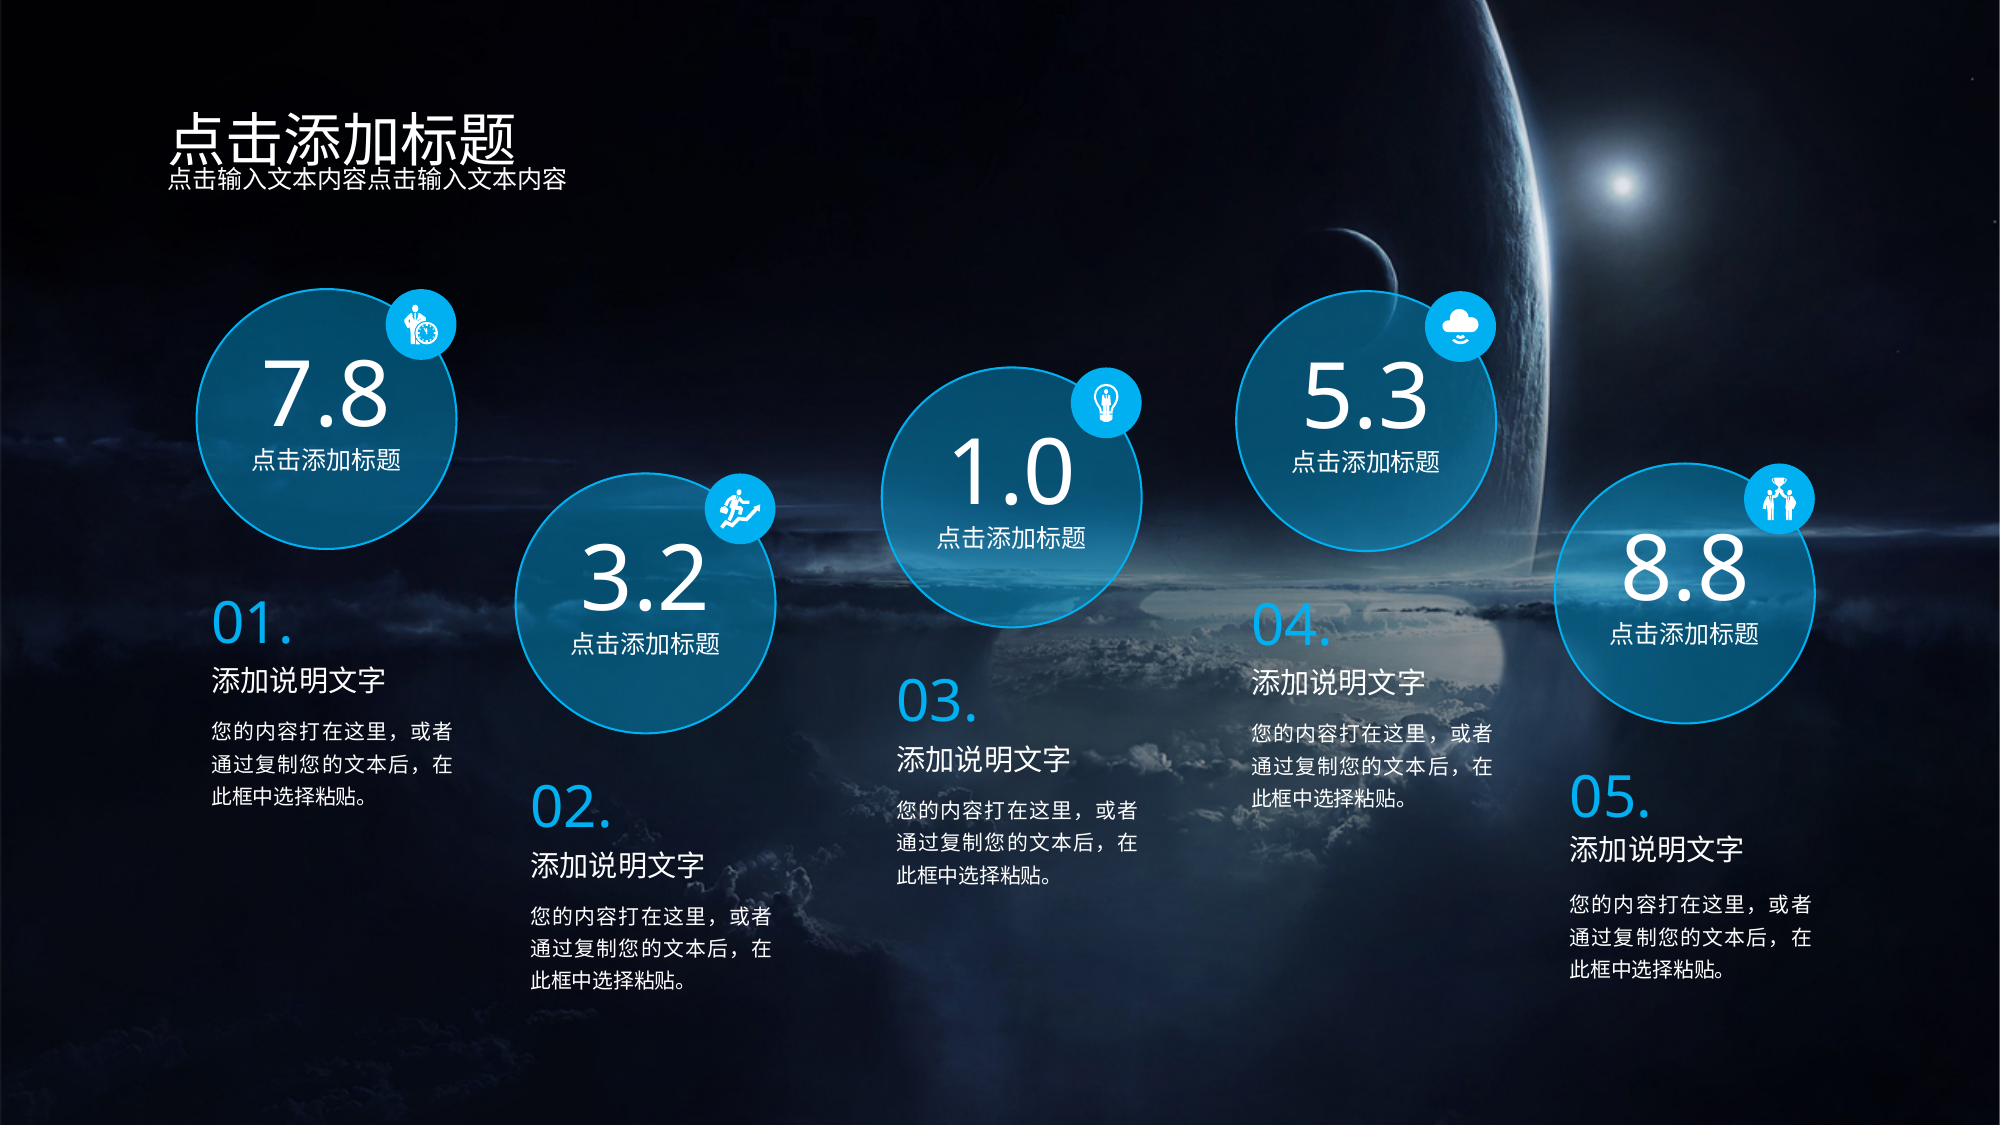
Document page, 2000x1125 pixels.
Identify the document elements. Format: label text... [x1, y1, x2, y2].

text_box [1068, 365, 1144, 441]
text_box [1422, 289, 1499, 365]
text_box 添加说明文字 [196, 645, 413, 698]
text_box 您的内容打在这里，或者通过复制您的文本后，在此框中选择粘贴。 [515, 888, 788, 1001]
text_box 04. [1236, 579, 1349, 665]
text_box 01. [196, 577, 309, 663]
picture [0, 0, 2000, 1125]
text_box [383, 286, 459, 362]
text_box 您的内容打在这里，或者通过复制您的文本后，在此框中选择粘贴。 [196, 704, 469, 817]
text_box 您的内容打在这里，或者通过复制您的文本后，在此框中选择粘贴。 [1236, 706, 1508, 819]
text_box 点击添加标题 [152, 60, 532, 155]
text_box 添加说明文字 [515, 829, 731, 882]
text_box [403, 304, 439, 345]
text_box 点击输入文本内容点击输入文本内容 [152, 155, 583, 201]
text_box [1741, 461, 1817, 537]
text_box 5.3 点击添加标题 [1234, 289, 1499, 554]
text_box 1.0 点击添加标题 [879, 365, 1144, 630]
text_box 您的内容打在这里，或者通过复制您的文本后，在此框中选择粘贴。 [881, 782, 1154, 895]
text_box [1762, 477, 1797, 521]
text_box 3.2 点击添加标题 [513, 471, 778, 736]
text_box 8.8 点击添加标题 [1552, 461, 1817, 726]
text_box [1442, 308, 1479, 345]
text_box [719, 488, 761, 529]
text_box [1093, 383, 1119, 423]
text_box [702, 471, 778, 547]
text_box 7.8 点击添加标题 [194, 286, 459, 552]
text_box 05. [1555, 751, 1668, 837]
text_box 添加说明文字 [1236, 646, 1452, 700]
text_box 添加说明文字 [881, 723, 1098, 776]
text_box 02. [515, 761, 628, 847]
text_box 03. [881, 655, 994, 741]
text_box 您的内容打在这里，或者通过复制您的文本后，在此框中选择粘贴。 [1554, 876, 1827, 989]
text_box 添加说明文字 [1554, 814, 1771, 867]
